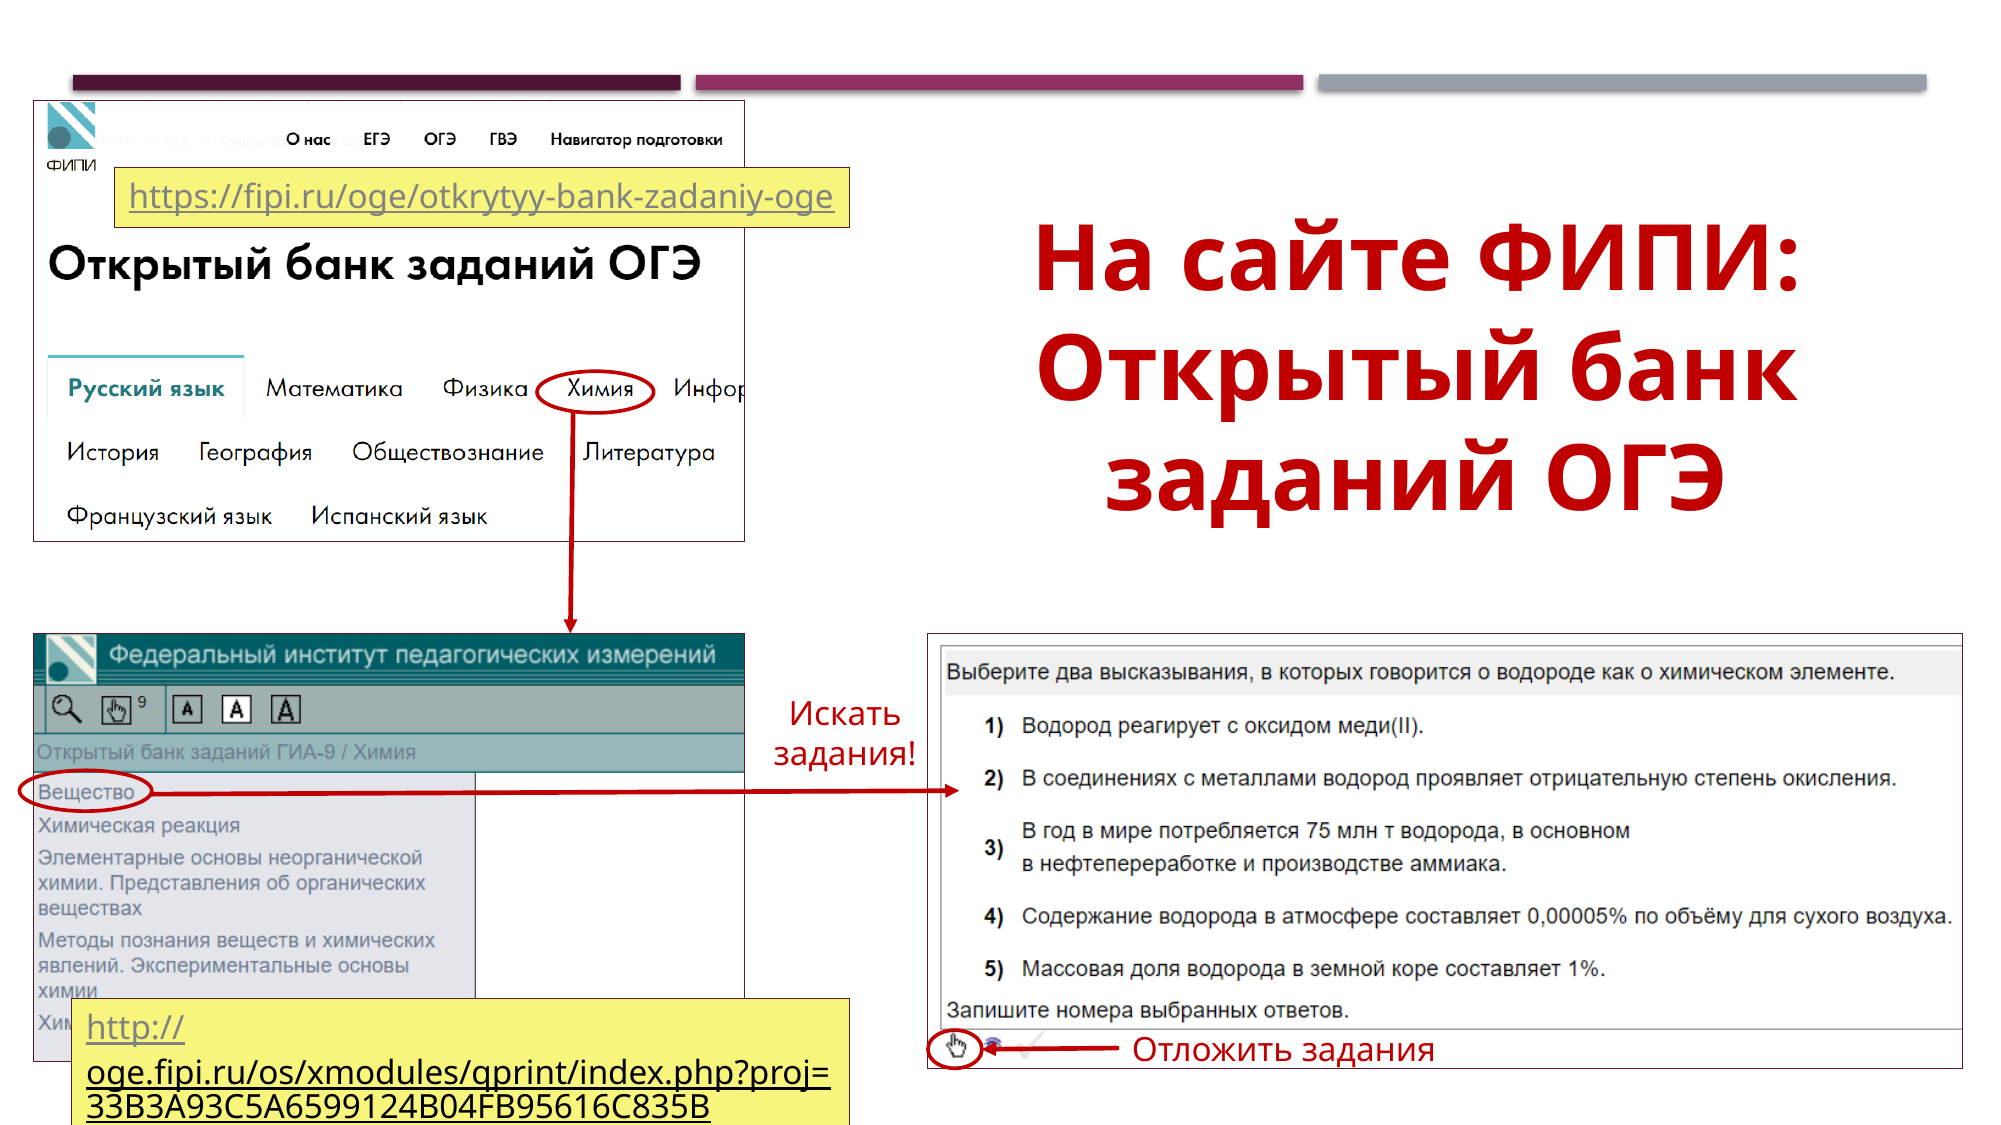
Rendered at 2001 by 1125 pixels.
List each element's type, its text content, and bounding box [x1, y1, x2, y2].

picture [32, 632, 746, 1062]
picture [32, 99, 746, 542]
picture [927, 632, 1963, 1069]
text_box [151, 790, 960, 795]
text_box Искать задания! [751, 684, 921, 780]
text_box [569, 411, 574, 634]
text_box [17, 779, 26, 802]
text_box https://fipi.ru/oge/otkrytyy-bank-zadaniy-oge [751, 167, 850, 228]
text_box http://oge.fipi.ru/os/xmodules/qprint/index.php?proj=33B3A93C5A6599124B04FB95616C835B [71, 998, 850, 1125]
text_box На сайте ФИПИ: Открытый банк заданий ОГЭ [949, 191, 1885, 537]
